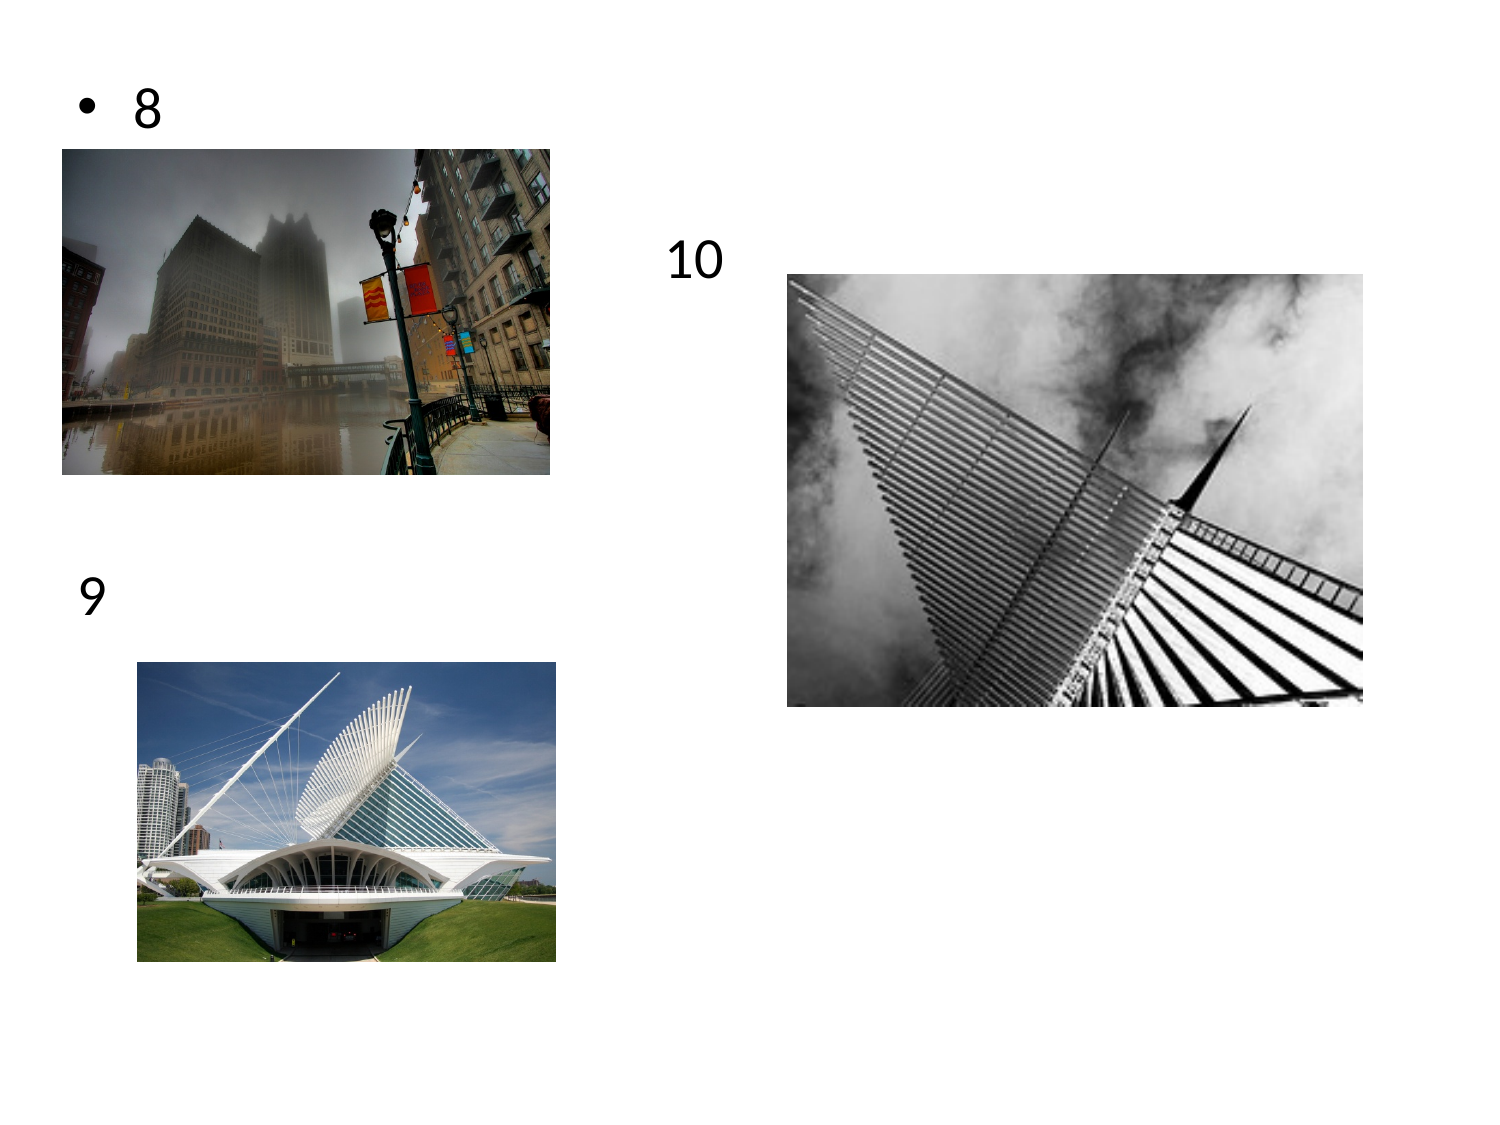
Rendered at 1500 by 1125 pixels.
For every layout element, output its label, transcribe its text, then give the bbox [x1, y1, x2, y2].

text_box 10 [649, 212, 788, 298]
picture [137, 662, 556, 962]
picture [62, 149, 550, 475]
text_box 9 [62, 549, 238, 635]
list 8 [62, 62, 188, 138]
picture [787, 274, 1363, 707]
